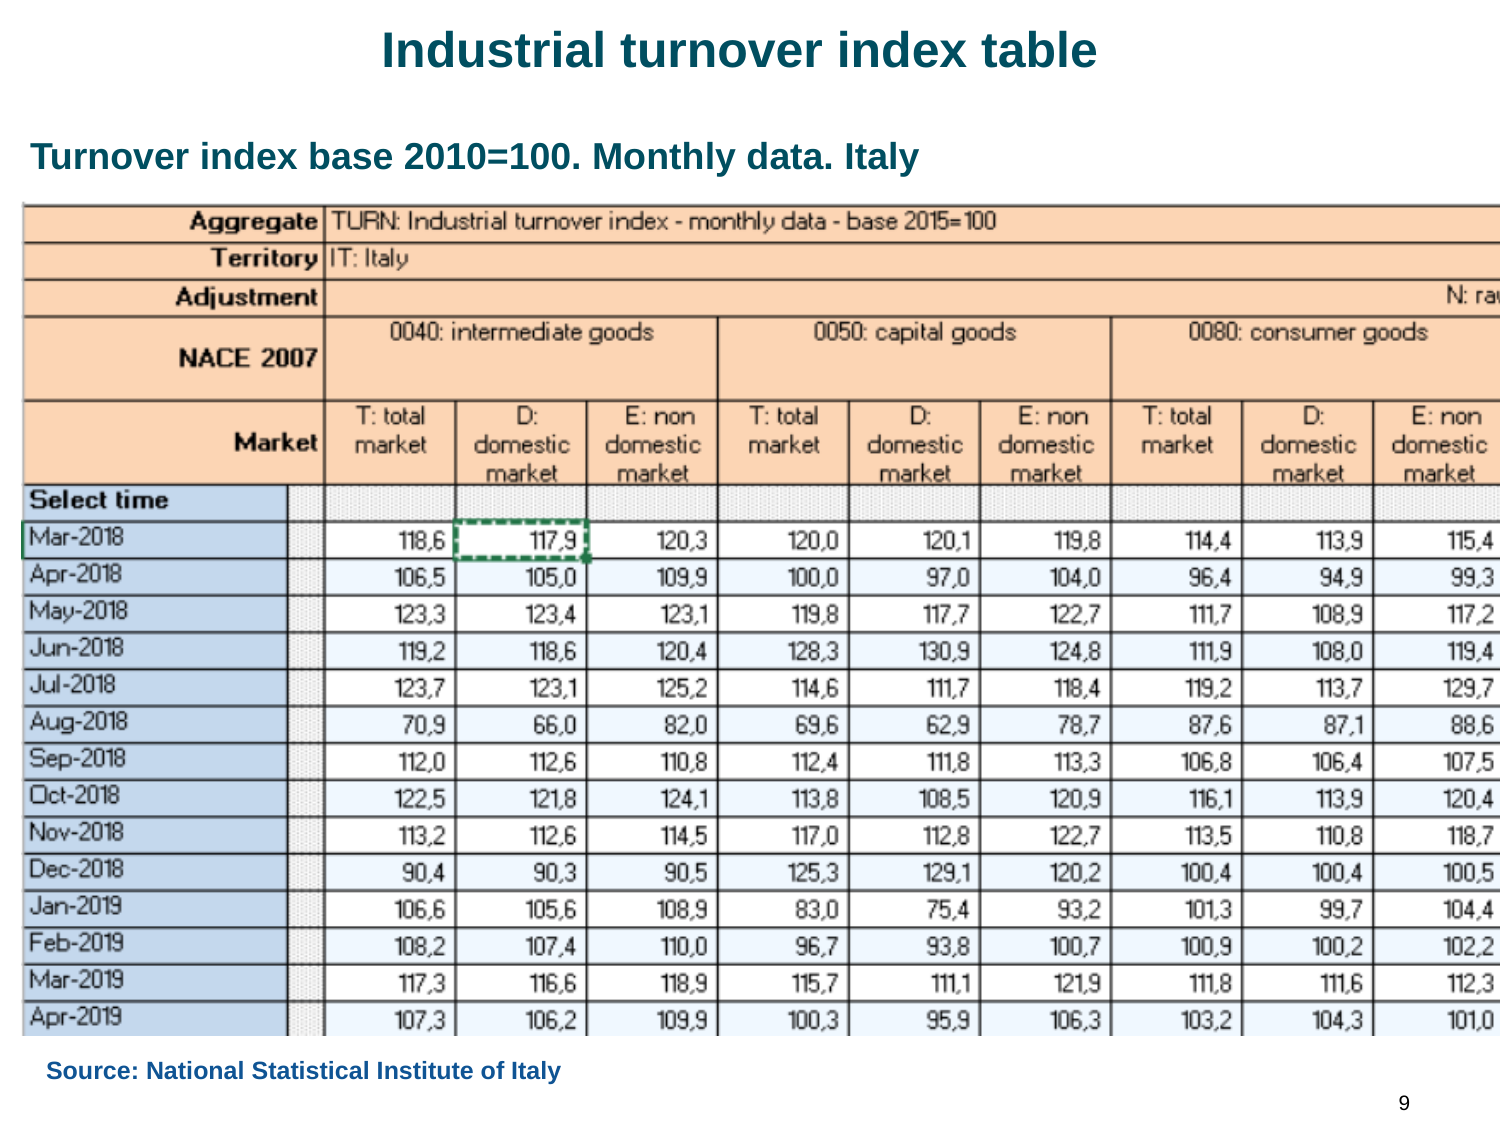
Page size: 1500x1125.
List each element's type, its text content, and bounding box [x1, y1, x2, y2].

title Industrial turnover index table [64, 0, 1415, 100]
picture [473, 148, 480, 165]
picture [240, 153, 248, 165]
picture [432, 148, 438, 165]
picture [345, 148, 366, 165]
slide_number 9 [1074, 1082, 1425, 1125]
picture [557, 148, 564, 165]
picture [20, 148, 1500, 1036]
picture [630, 153, 638, 165]
picture [754, 153, 761, 165]
text_box Source: National Statistical Institute of Italy [31, 1046, 578, 1092]
picture [799, 148, 815, 165]
picture [118, 153, 126, 165]
picture [604, 148, 611, 159]
picture [537, 148, 543, 165]
text_box Turnover index base 2010=100. Monthly data. Italy [15, 107, 1480, 156]
picture [316, 153, 323, 165]
